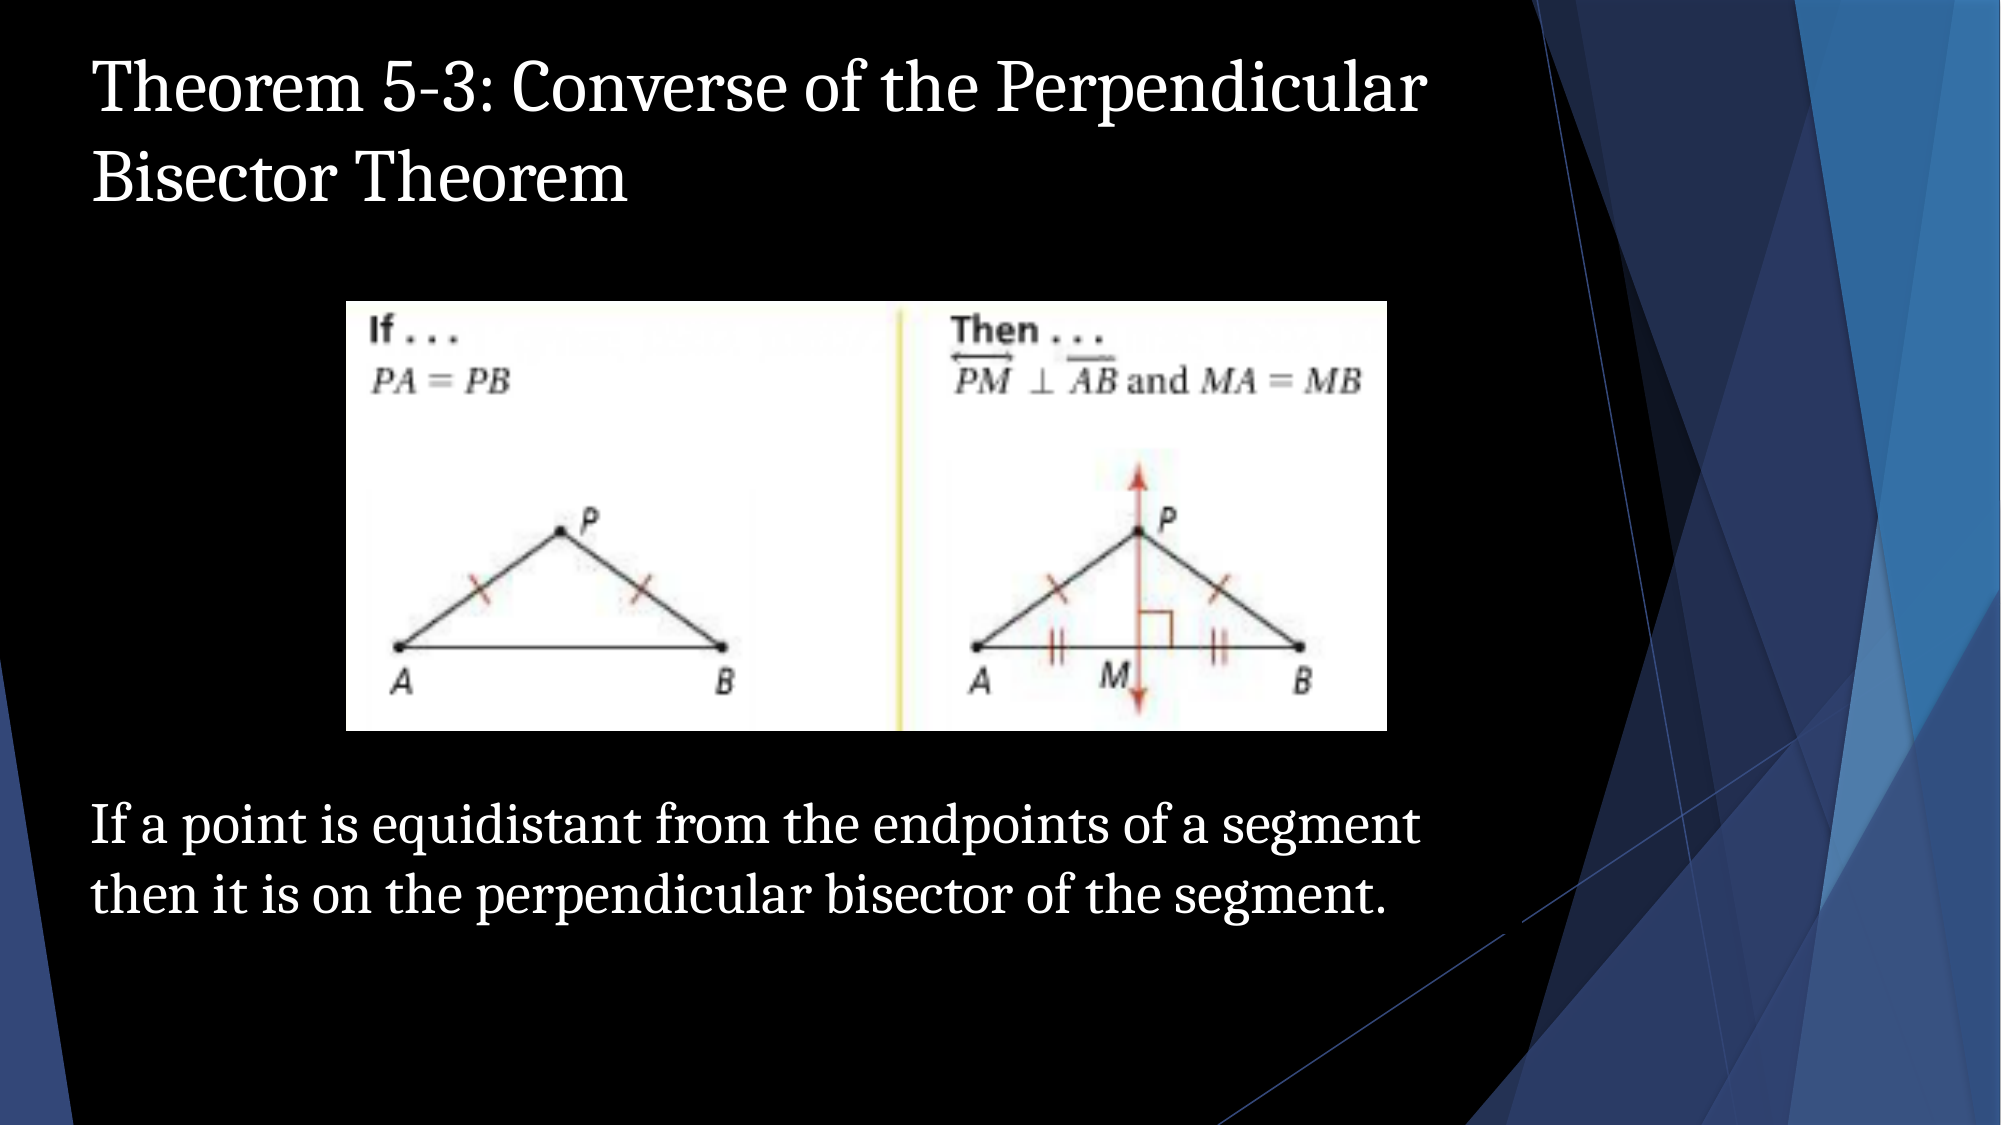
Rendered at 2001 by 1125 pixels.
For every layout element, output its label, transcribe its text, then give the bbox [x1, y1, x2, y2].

title Theorem 5-3: Converse of the Perpendicular Bisector Theorem [76, 29, 1620, 246]
text_box If a point is equidistant from the endpoints of a segment then it is on the perpendicular bisector of the segment. [74, 776, 1522, 934]
picture [345, 301, 1387, 731]
